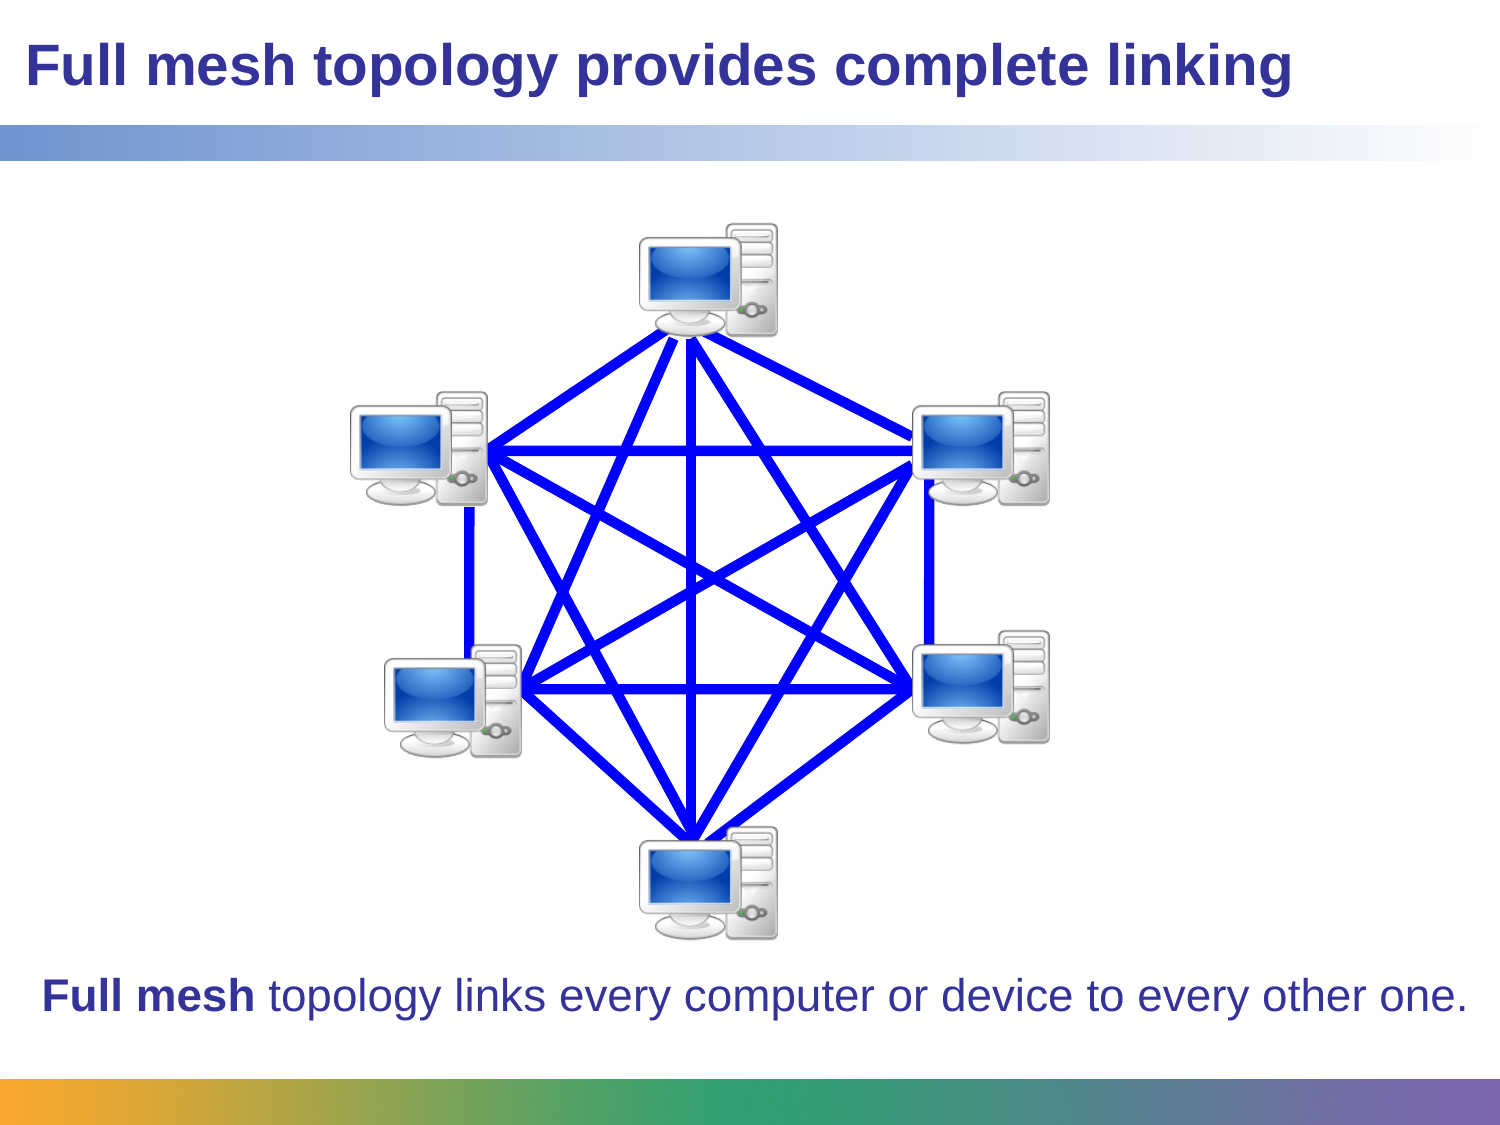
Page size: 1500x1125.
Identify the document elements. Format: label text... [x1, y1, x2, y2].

text_box Full mesh topology links every computer or device to every other one. [26, 964, 1497, 1029]
title Full mesh topology provides complete linking [10, 0, 1500, 126]
picture [0, 1079, 1500, 1125]
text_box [349, 212, 1051, 951]
